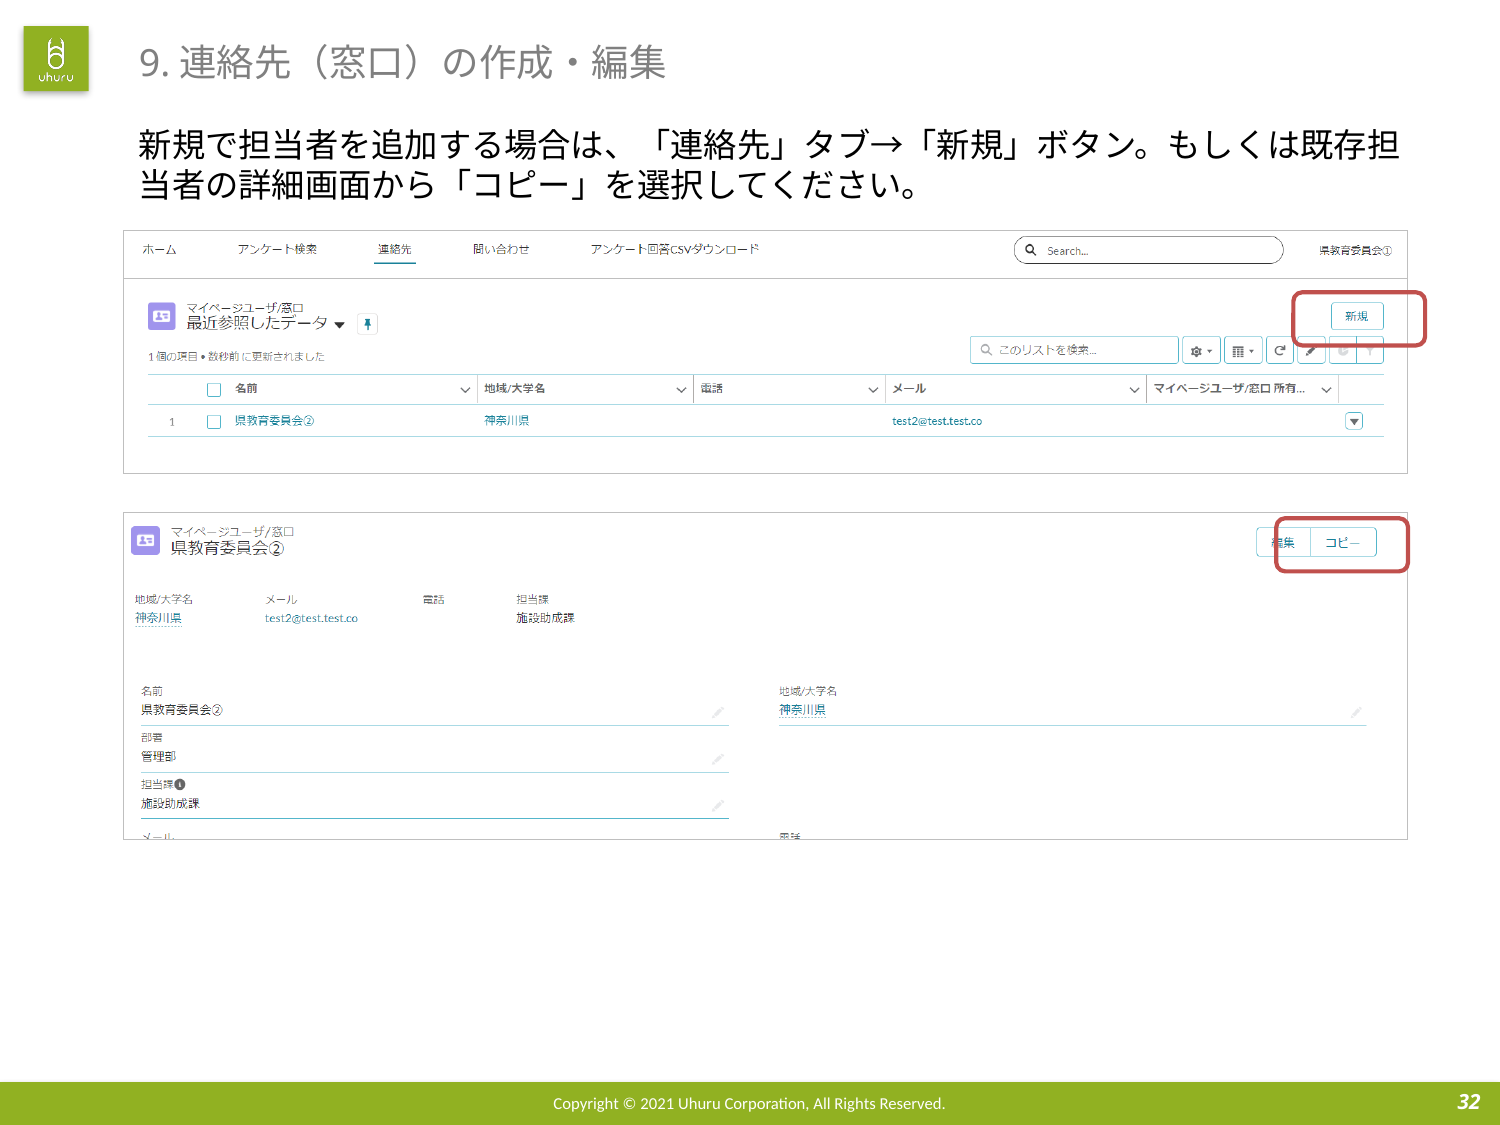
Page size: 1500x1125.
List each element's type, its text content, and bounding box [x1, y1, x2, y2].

slide_number 32 [1391, 1088, 1496, 1118]
text_box [1413, 290, 1428, 348]
picture [123, 230, 1409, 474]
list 新規で担当者を追加する場合は、「連絡先」タブ→「新規」ボタン。もしくは既存担当者の詳細画面から「コピー」を選択してください。 [123, 119, 1426, 207]
picture [23, 25, 89, 92]
title 9.連絡先（窓口）の作成・編集 [123, 4, 1500, 119]
picture [123, 512, 1409, 840]
